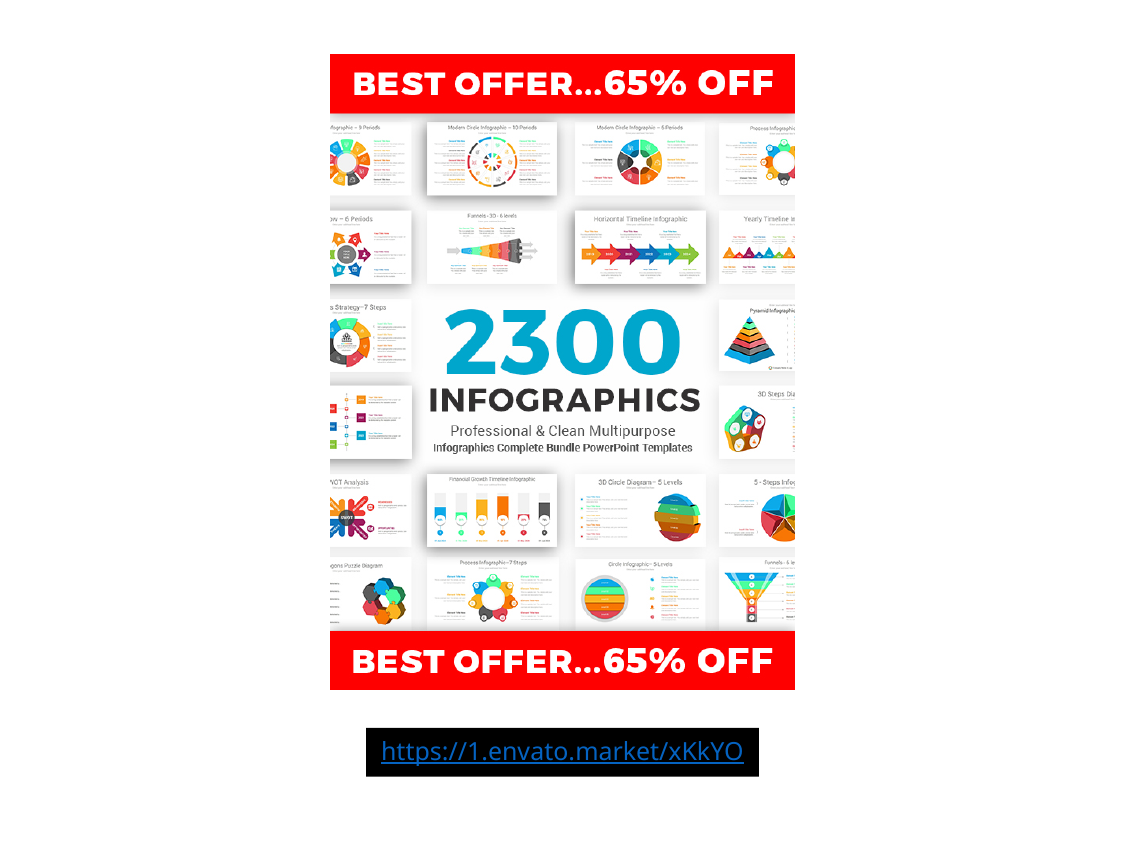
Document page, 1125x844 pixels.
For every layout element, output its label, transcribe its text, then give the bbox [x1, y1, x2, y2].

picture [330, 53, 795, 690]
text_box https://1.envato.market/xKkYO [366, 727, 759, 777]
